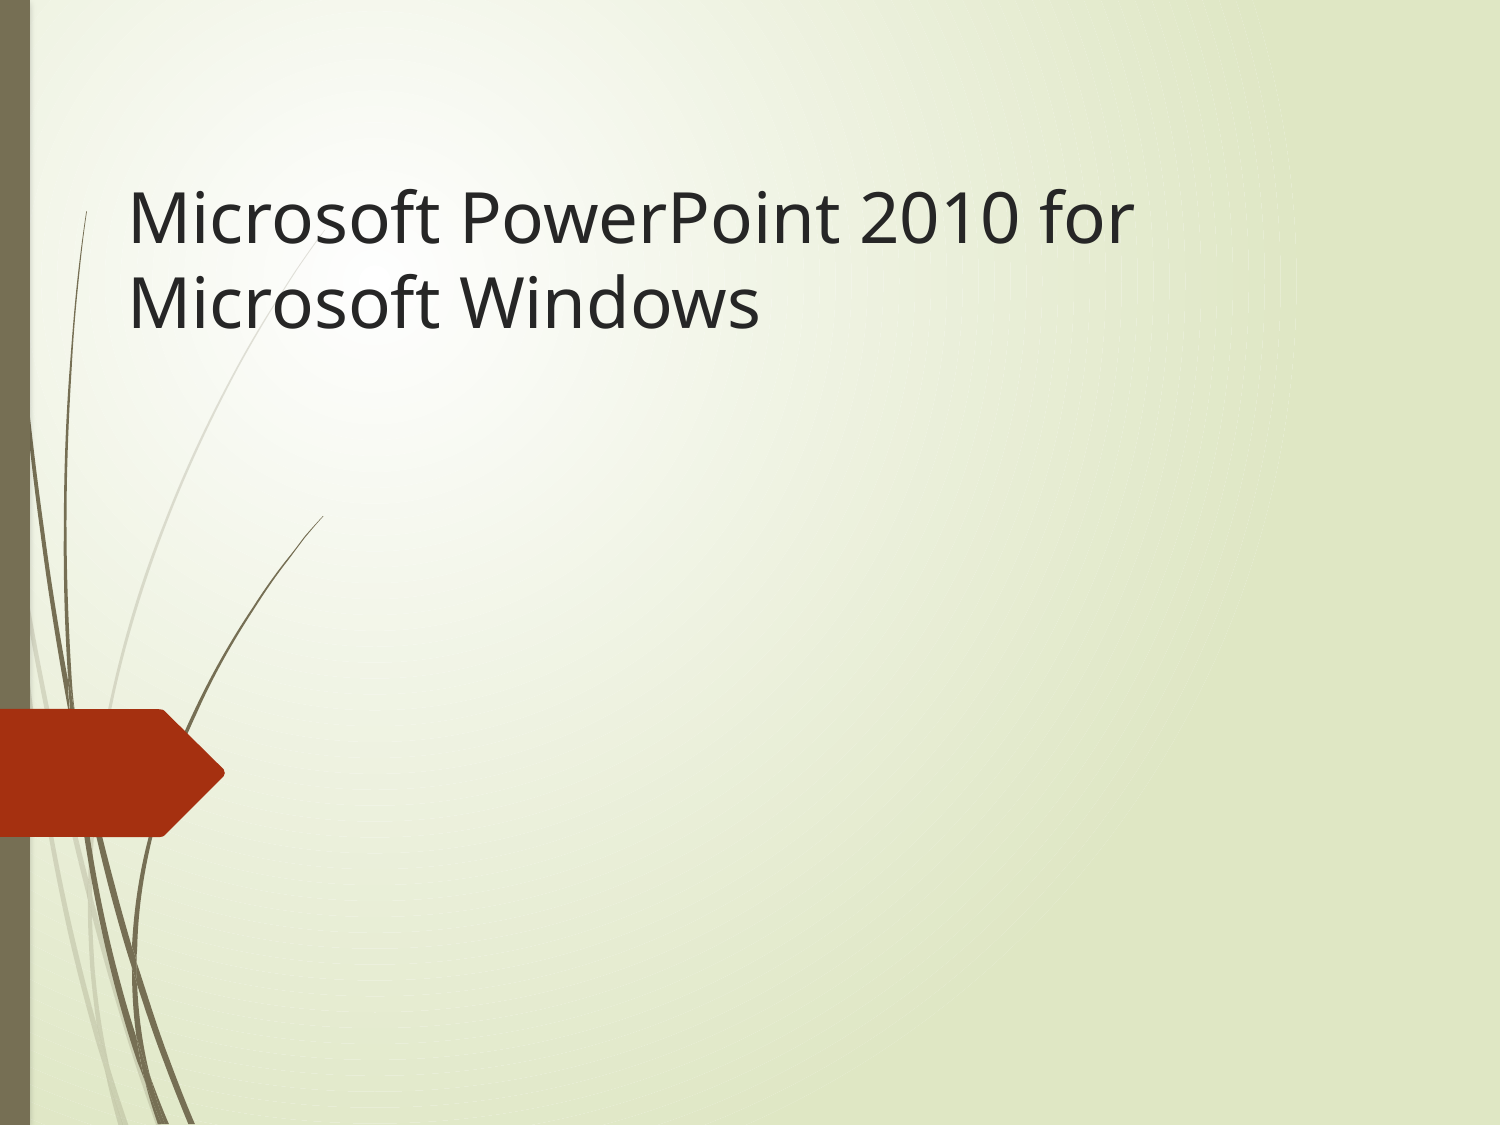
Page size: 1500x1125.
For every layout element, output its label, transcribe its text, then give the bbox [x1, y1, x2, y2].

title Microsoft PowerPoint 2010 for Microsoft Windows [112, 162, 1388, 350]
